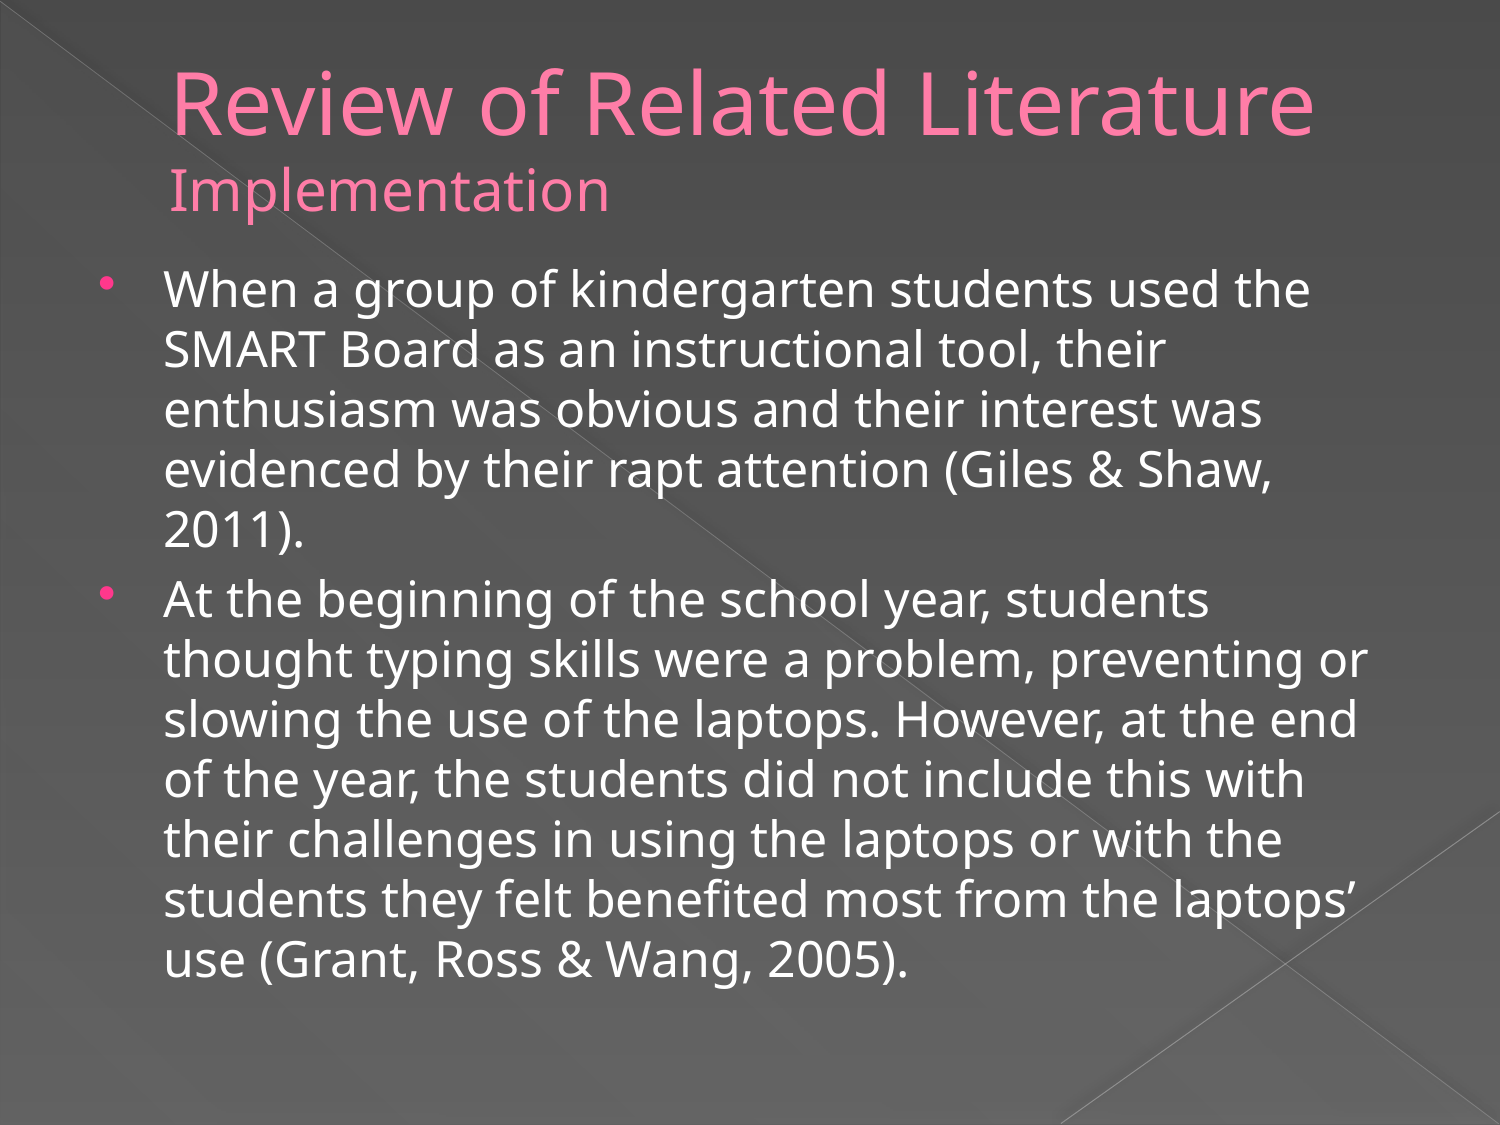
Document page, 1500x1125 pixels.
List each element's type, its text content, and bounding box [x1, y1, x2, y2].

list When a group of kindergarten students used the SMART Board as an instructional tool, their enthusiasm was obvious and their interest was evidenced by their rapt attention (Giles & Shaw, 2011). At the beginning of the school year, students thought typing skills were a problem, preventing or slowing the use of the laptops. However, at the end of the year, the students did not include this with their challenges in using the laptops or with the students they felt benefited most from the laptops’ use (Grant, Ross & Wang, 2005). [75, 250, 1425, 1059]
title Review of Related Literature Implementation [75, 21, 1425, 250]
